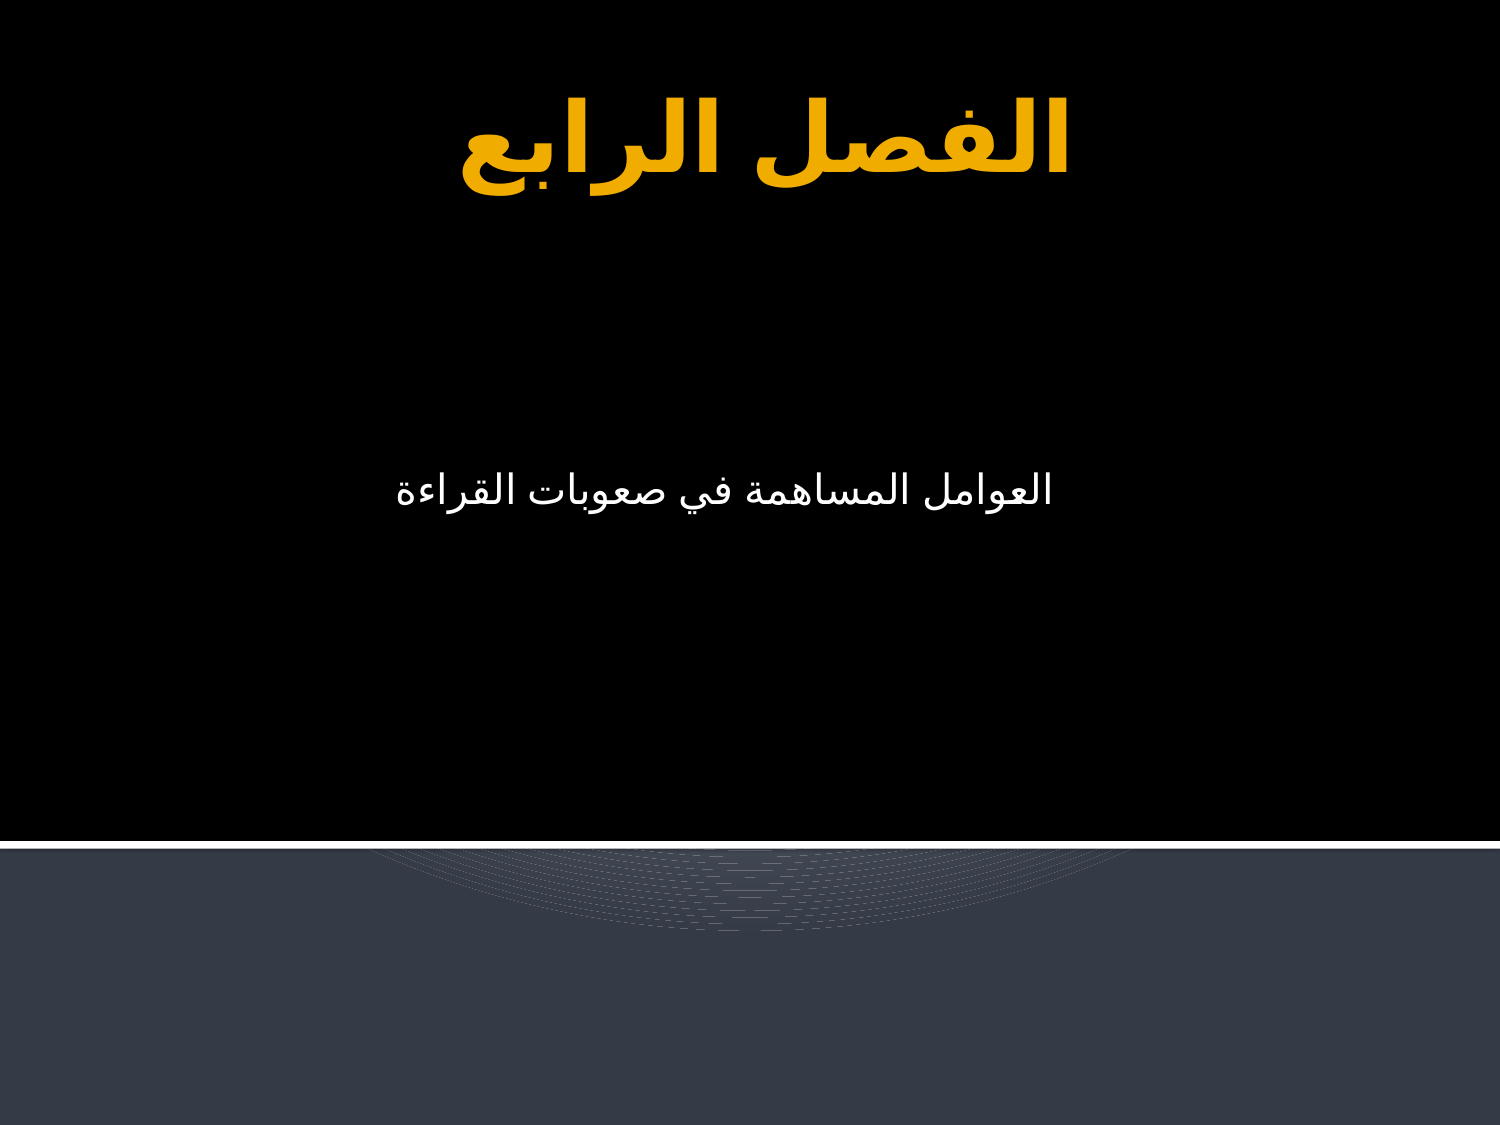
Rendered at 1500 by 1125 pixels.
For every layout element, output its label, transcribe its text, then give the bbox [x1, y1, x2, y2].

title الفصل الرابع [125, 75, 1400, 317]
subtitle العوامل المساهمة في صعوبات القراءة [75, 287, 1363, 513]
